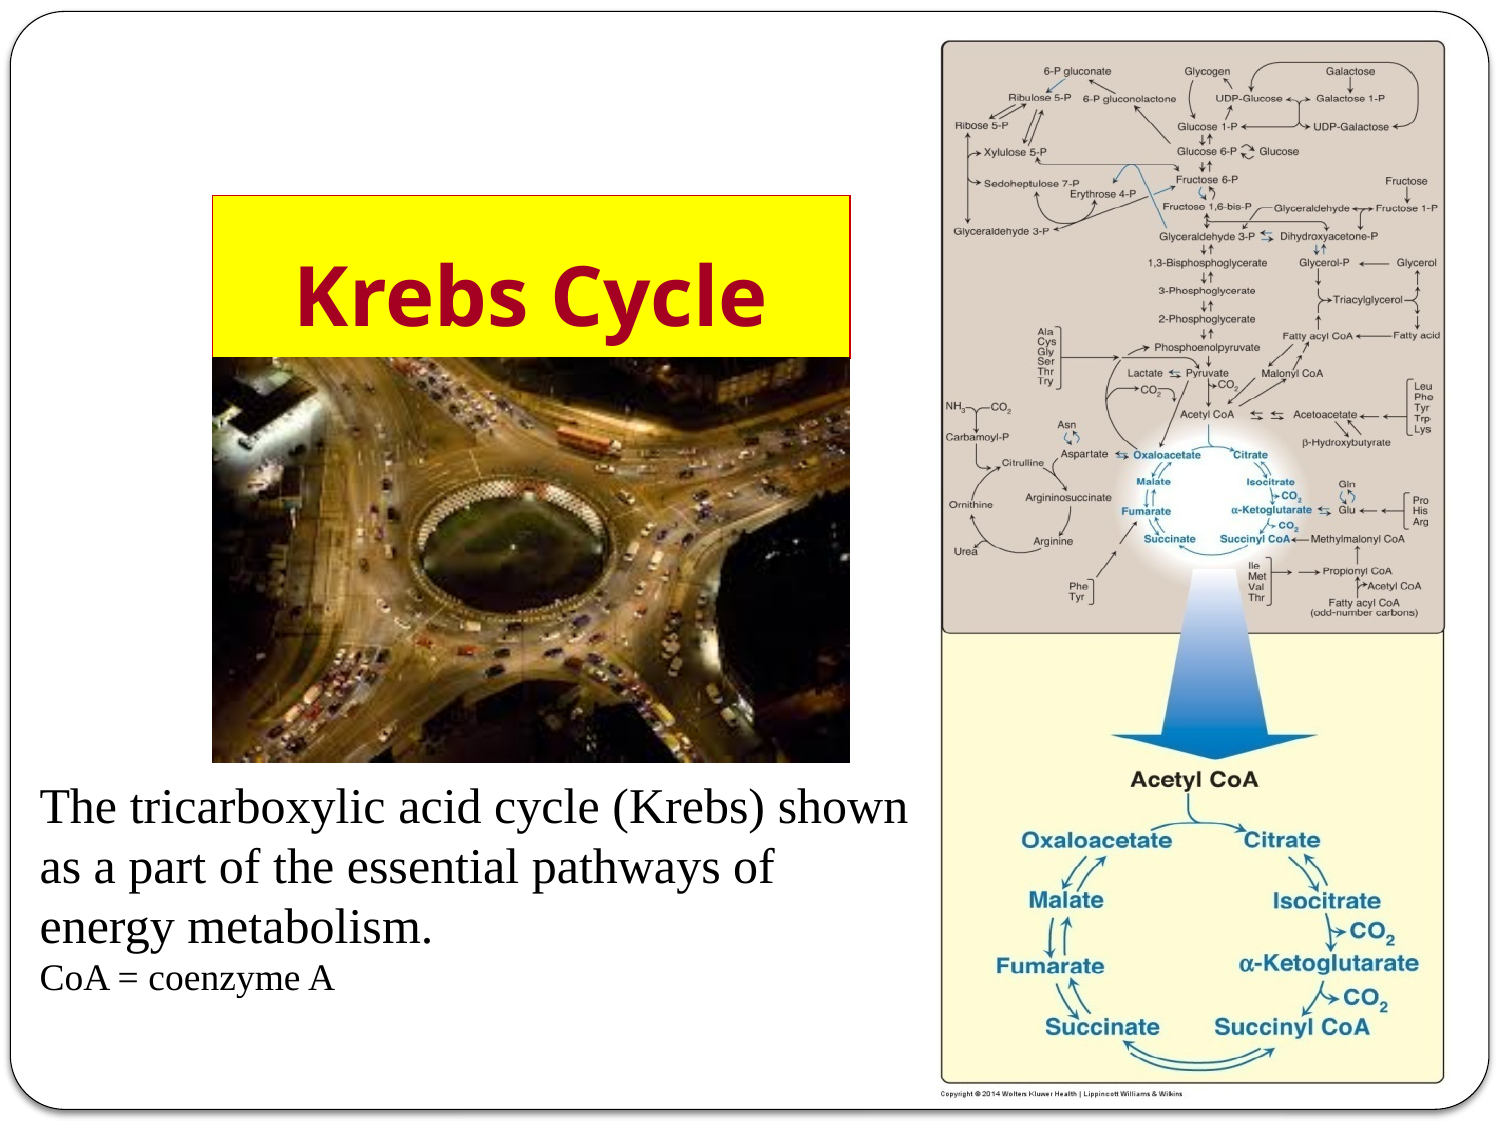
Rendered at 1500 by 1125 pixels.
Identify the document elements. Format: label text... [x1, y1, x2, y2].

picture [937, 37, 1450, 1101]
text_box The tricarboxylic acid cycle (Krebs) shown as a part of the essential pathways of energy metabolism. CoA = coenzyme A [24, 765, 931, 1006]
picture [212, 357, 851, 763]
title Krebs Cycle [212, 195, 851, 356]
